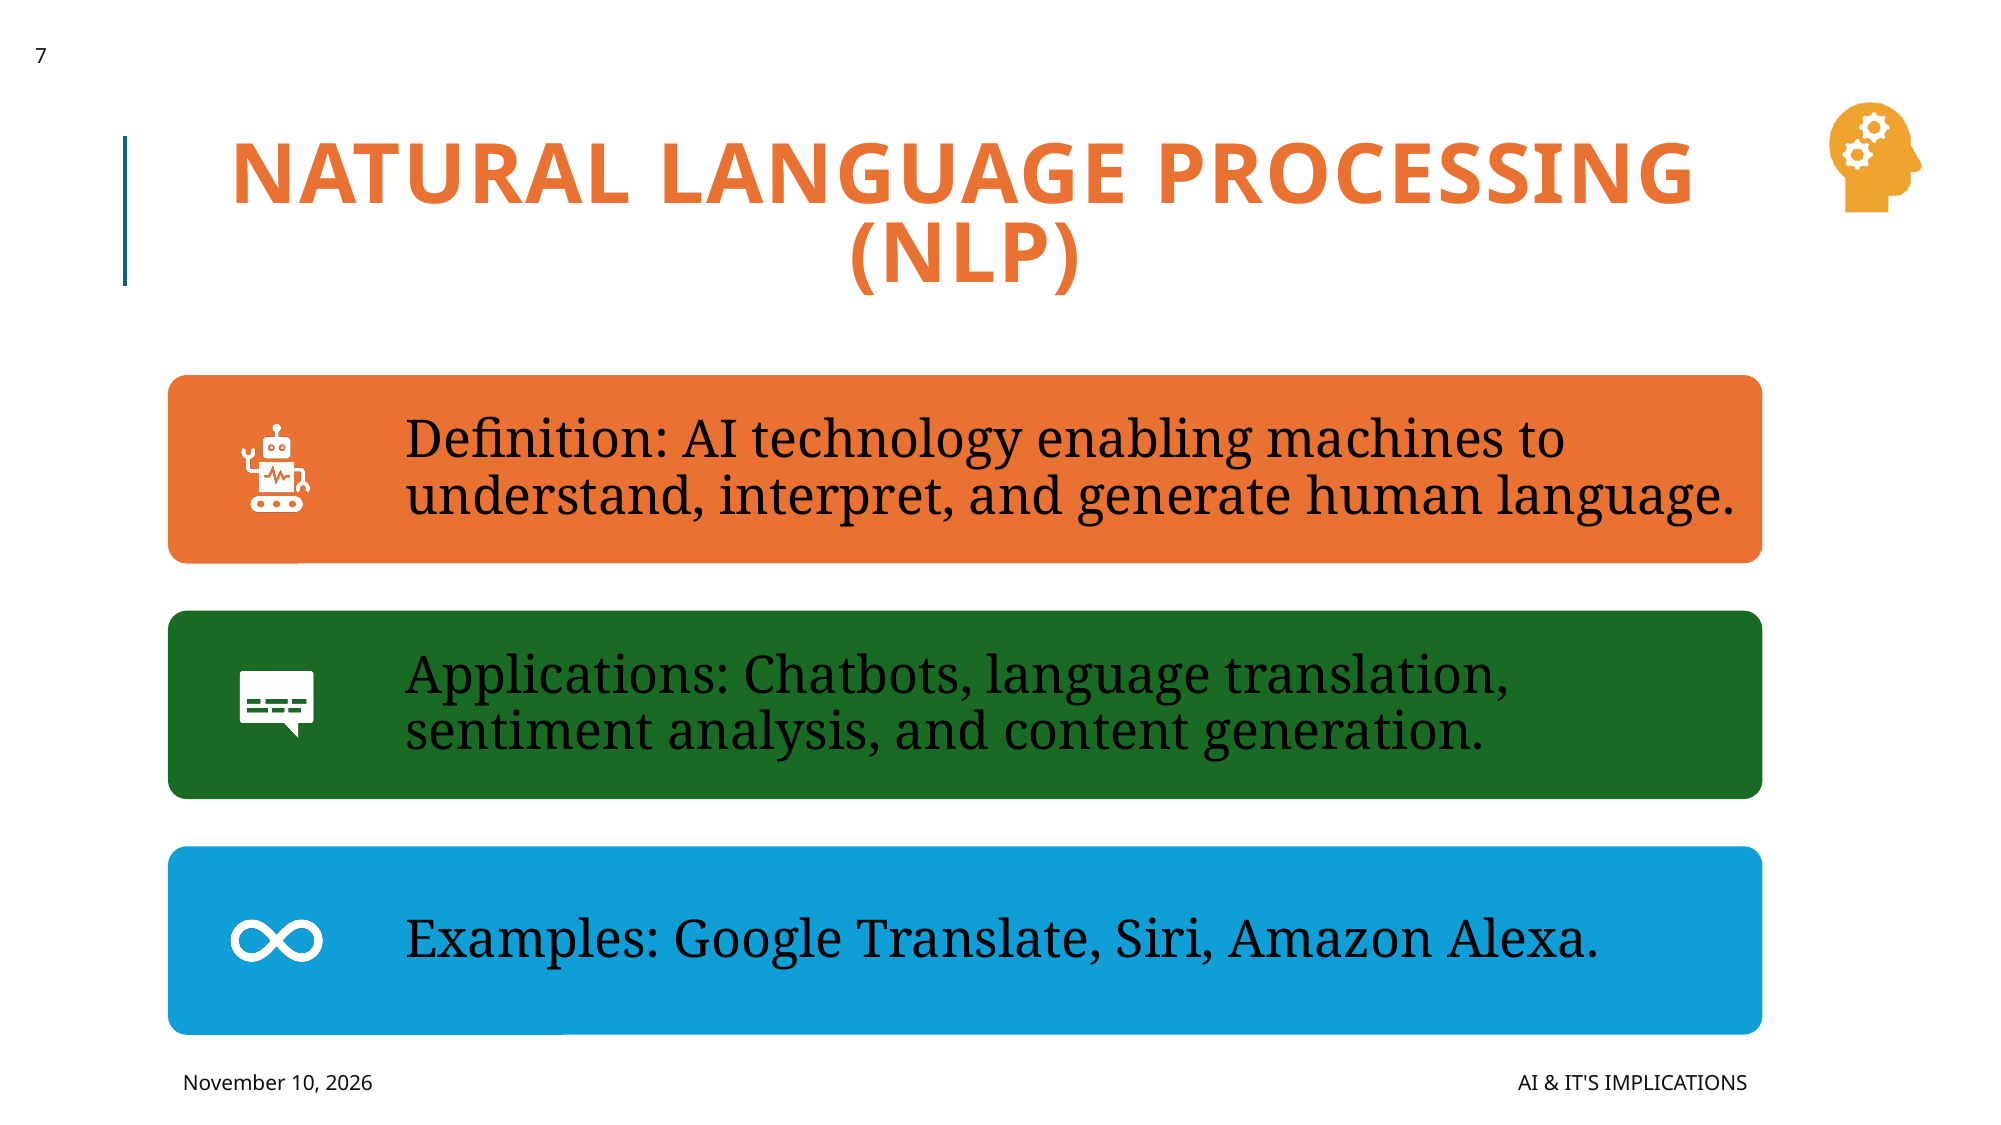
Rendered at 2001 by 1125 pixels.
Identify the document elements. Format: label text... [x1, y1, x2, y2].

title Natural Language Processing (NLP) [168, 96, 1763, 342]
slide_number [168, 1061, 522, 1107]
footer AI & It's Implications [794, 1061, 1763, 1107]
picture [1811, 95, 1939, 224]
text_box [167, 374, 1763, 1036]
slide_number 7 [20, 34, 180, 80]
